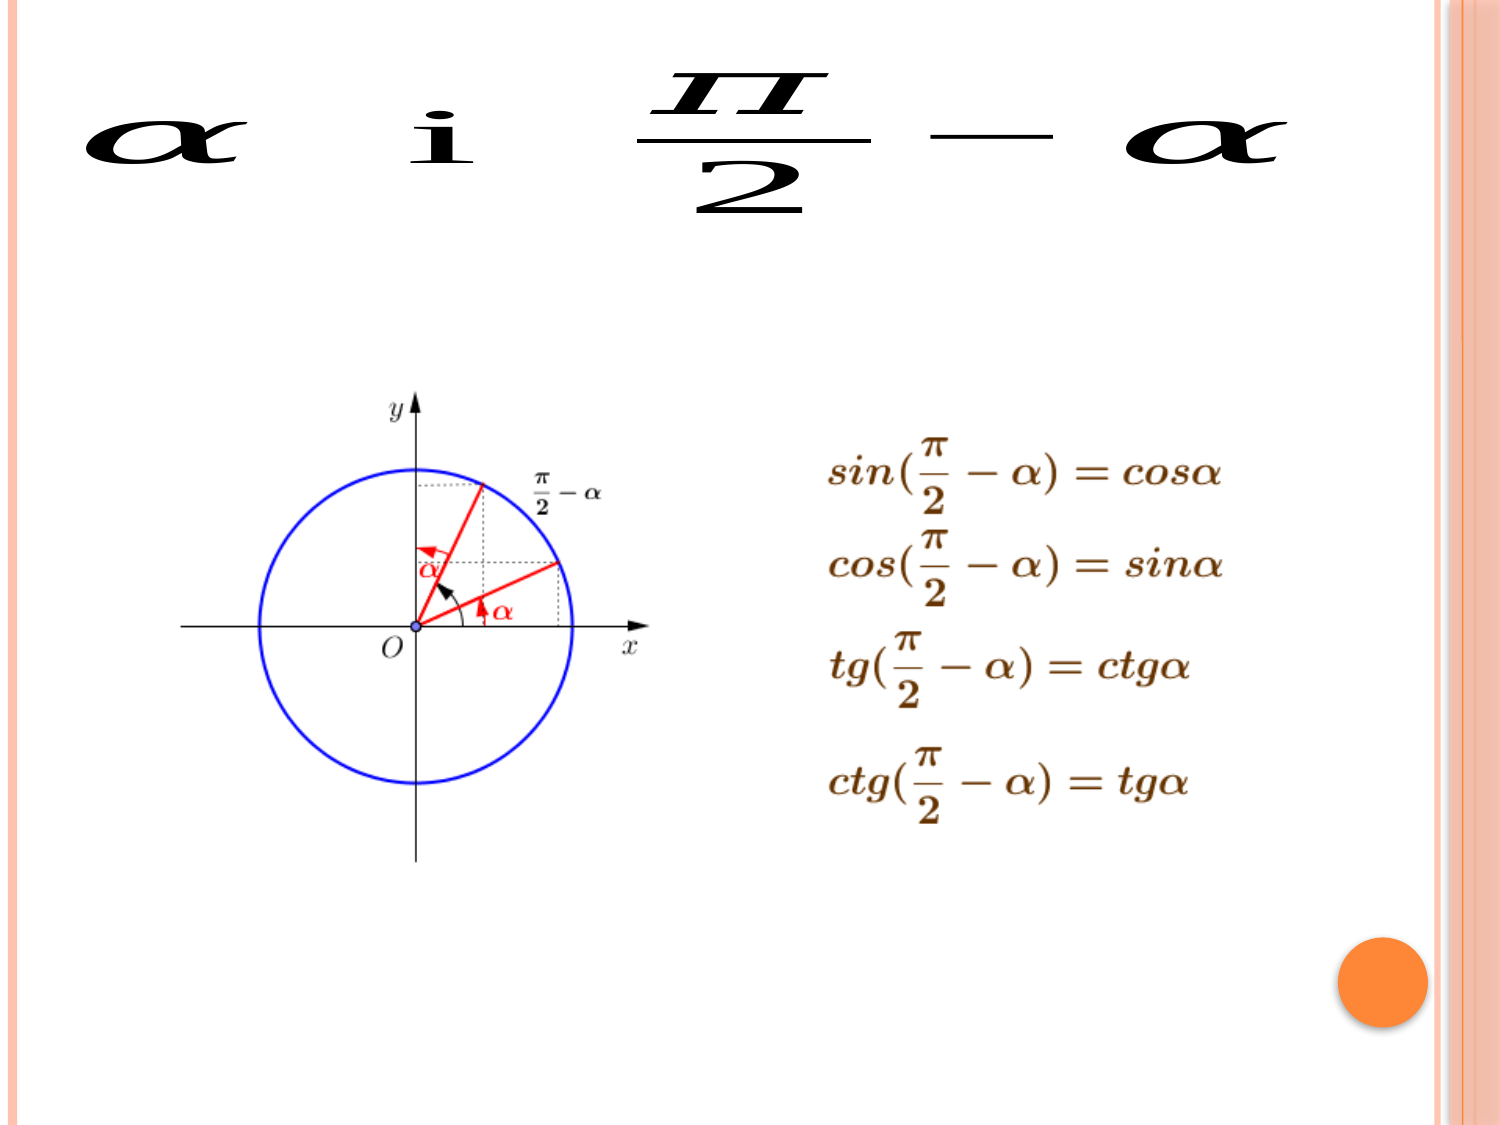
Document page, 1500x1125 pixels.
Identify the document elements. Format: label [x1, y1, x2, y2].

picture [773, 410, 1264, 849]
picture [158, 384, 676, 875]
